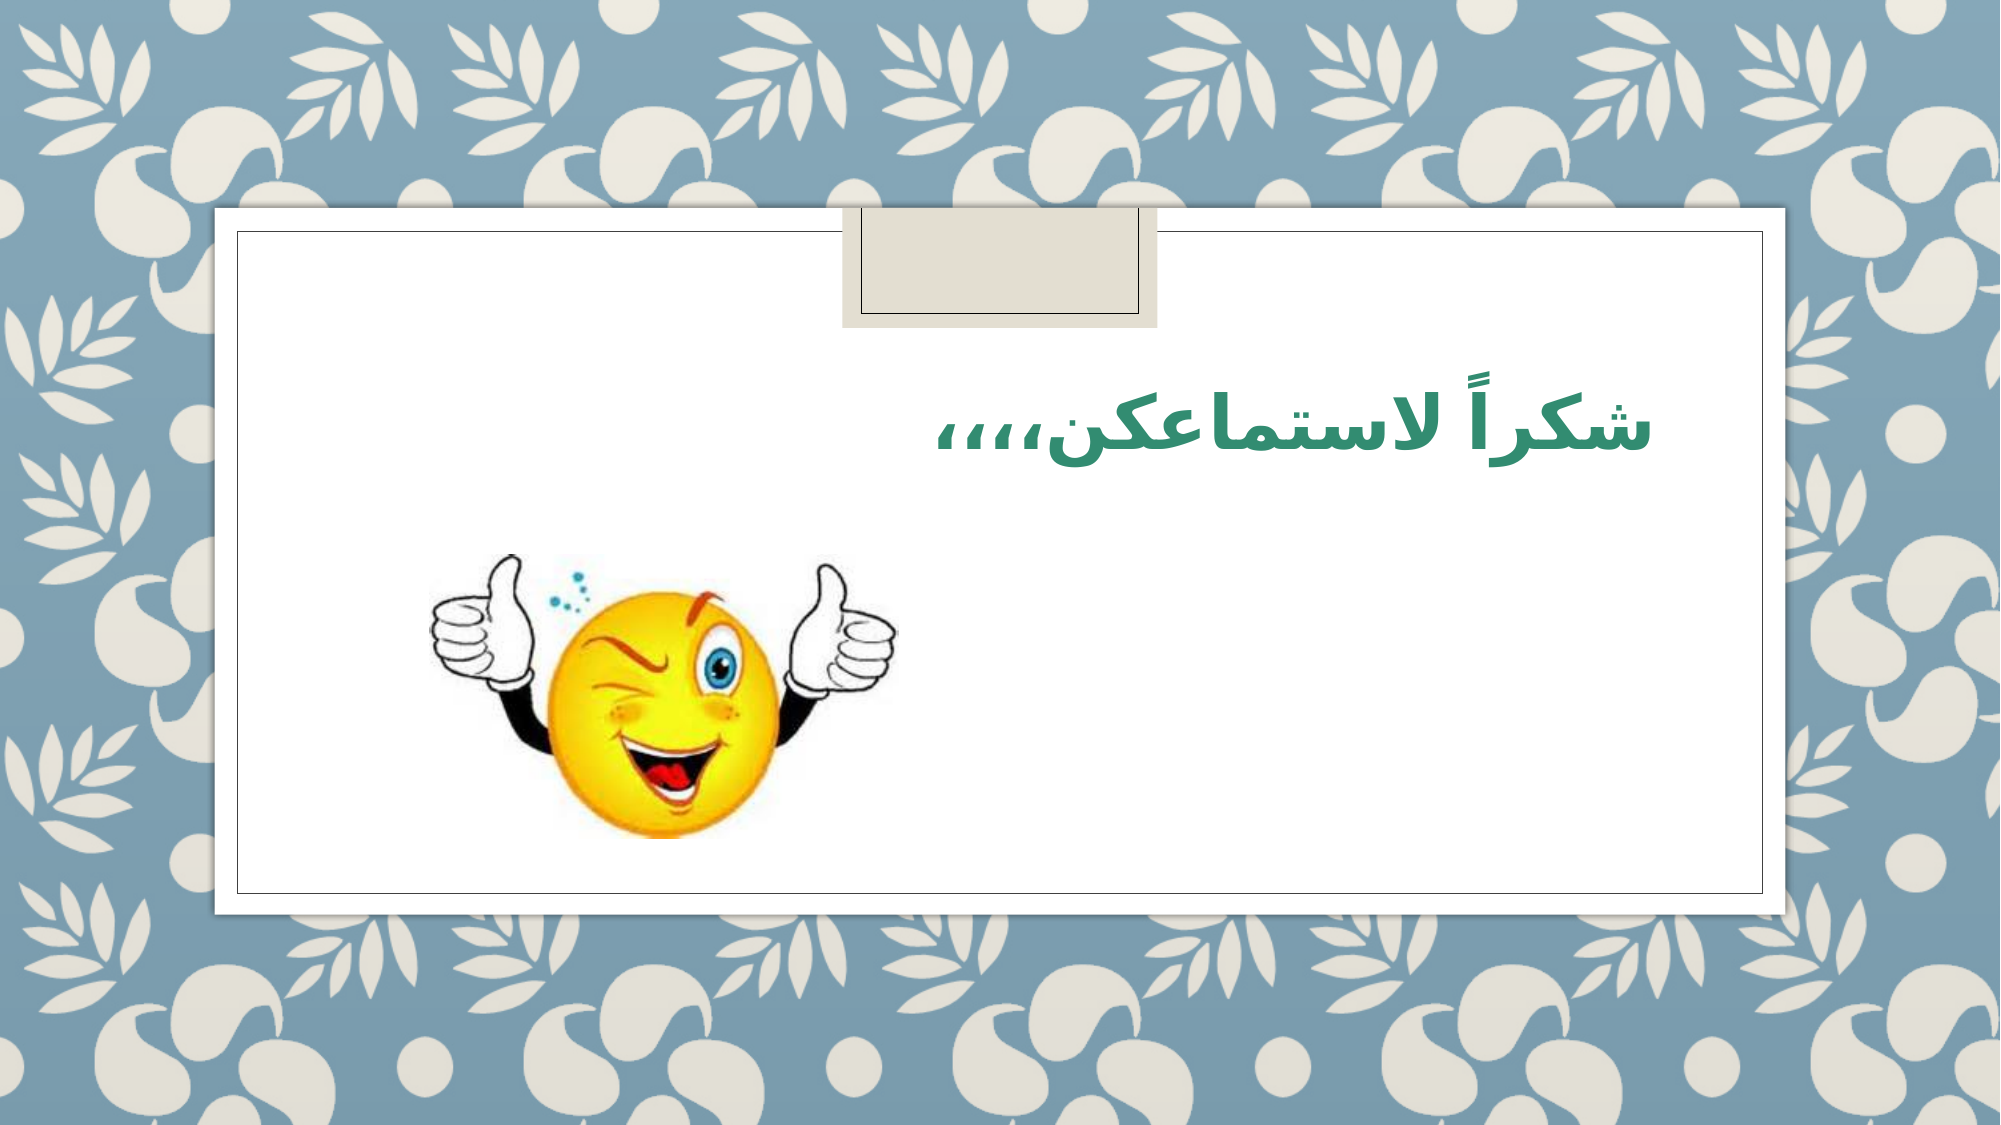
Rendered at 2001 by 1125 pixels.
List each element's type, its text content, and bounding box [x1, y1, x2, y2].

picture [429, 554, 899, 839]
list شكراً لاستماعكن،،،، [549, 367, 2000, 443]
